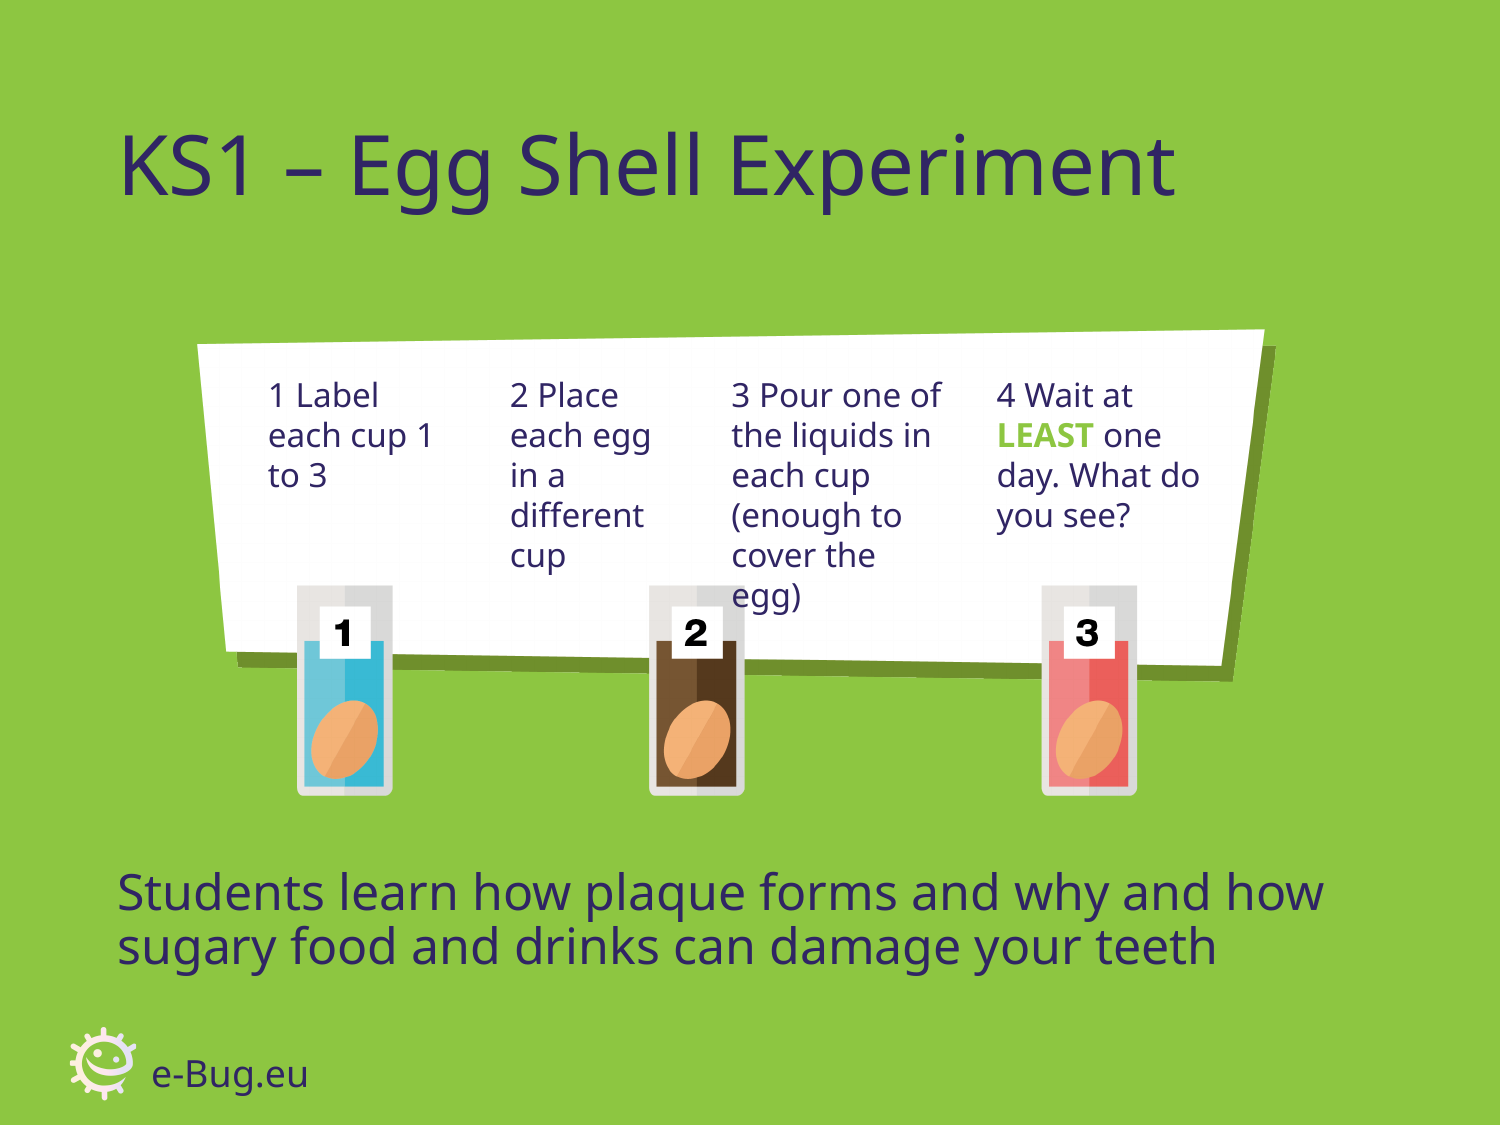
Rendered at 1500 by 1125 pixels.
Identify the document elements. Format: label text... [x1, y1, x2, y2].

footer e-Bug.eu [136, 1042, 643, 1103]
picture [197, 329, 1276, 796]
title KS1 – Egg Shell Experiment [102, 0, 1397, 222]
list Students learn how plaque forms and why and how sugary food and drinks can damage your teeth [102, 859, 1397, 999]
